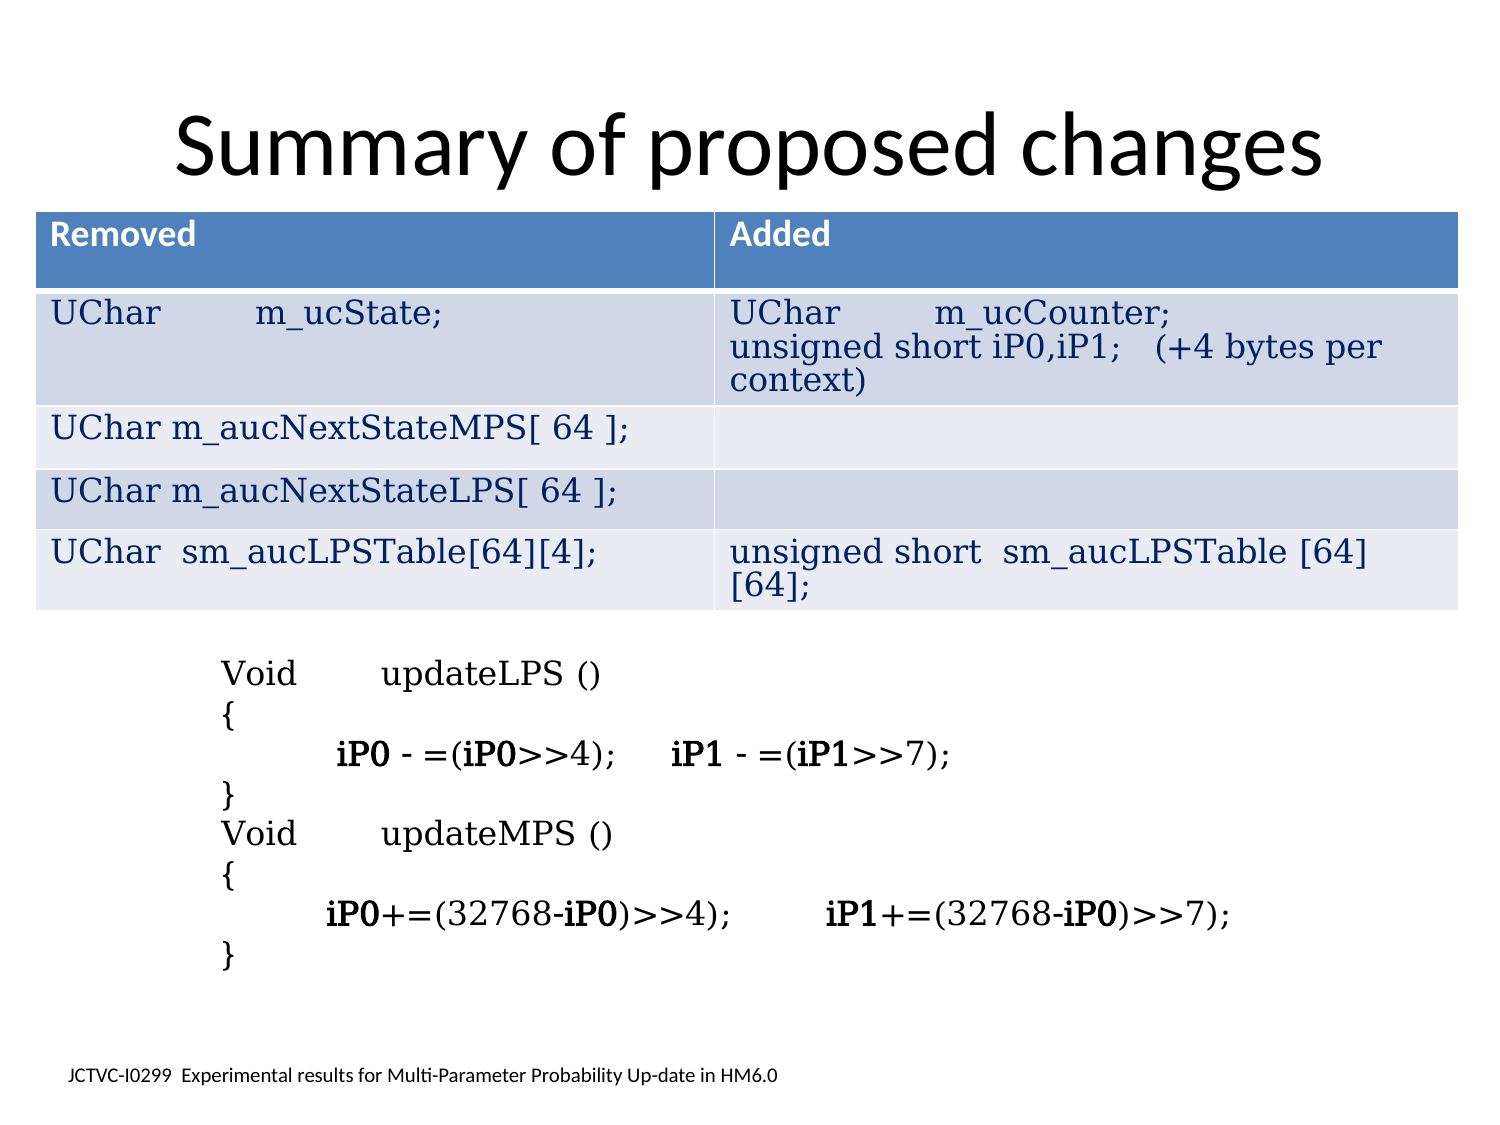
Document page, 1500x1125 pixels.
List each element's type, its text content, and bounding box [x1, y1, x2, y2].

text_box Void updateLPS () { iP0  =(iP0>>4); iP1  =(iP1>>7); } Void updateMPS () { iP0+=(32768iP0)>>4); iP1+=(32768iP0)>>7); } [206, 645, 1259, 980]
table_cell unsigned short sm_aucLPSTable [64][64]; [715, 530, 1458, 610]
text_box JCTVC-I0299 Experimental results for Multi-Parameter Probability Up-date in HM6.0 [53, 1054, 1495, 1095]
table_cell UChar m_ucState; [36, 294, 714, 405]
table_header Added [715, 212, 1458, 288]
title Summary of proposed changes [75, 45, 1425, 210]
table_cell UChar m_aucNextStateMPS[ 64 ]; [36, 407, 714, 468]
table_cell [715, 470, 1458, 529]
table_header Removed [36, 212, 714, 288]
table_cell UChar m_aucNextStateLPS[ 64 ]; [36, 470, 714, 529]
table_cell UChar sm_aucLPSTable[64][4]; [36, 530, 714, 610]
table_cell [715, 407, 1458, 468]
table_cell UChar m_ucCounter; unsigned short iP0,iP1; (+4 bytes per context) [715, 294, 1458, 405]
